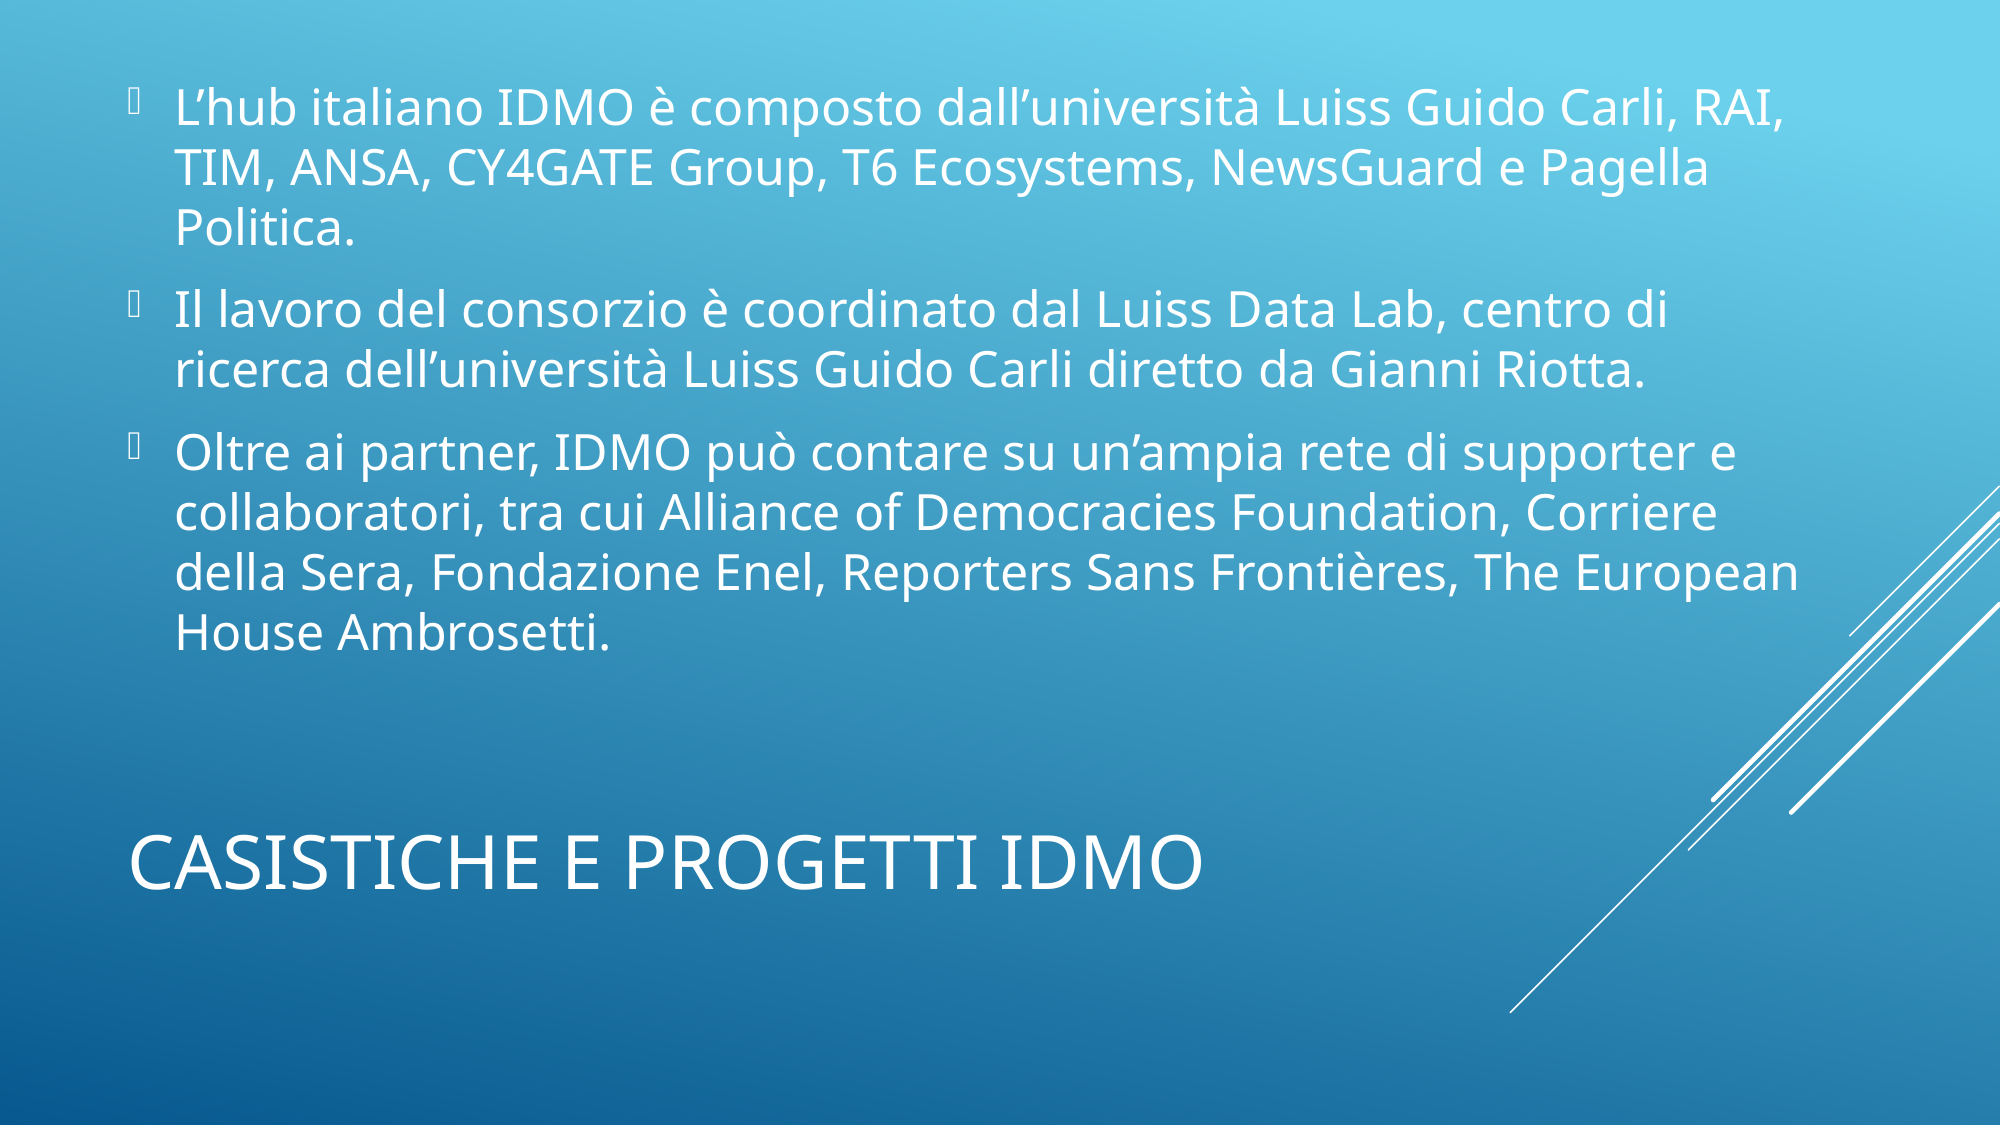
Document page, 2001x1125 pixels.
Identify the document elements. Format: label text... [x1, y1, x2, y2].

title CASISTICHE E PROGETTI IDMO [112, 736, 1513, 984]
list L’hub italiano IDMO è composto dall’università Luiss Guido Carli, RAI, TIM, ANSA, CY4GATE Group, T6 Ecosystems, NewsGuard e Pagella Politica. Il lavoro del consorzio è coordinato dal Luiss Data Lab, centro di ricerca dell’università Luiss Guido Carli diretto da Gianni Riotta. Oltre ai partner, IDMO può contare su un’ampia rete di supporter e collaboratori, tra cui Alliance of Democracies Foundation, Corriere della Sera, Fondazione Enel, Reporters Sans Frontières, The European House Ambrosetti. [112, 112, 1835, 706]
